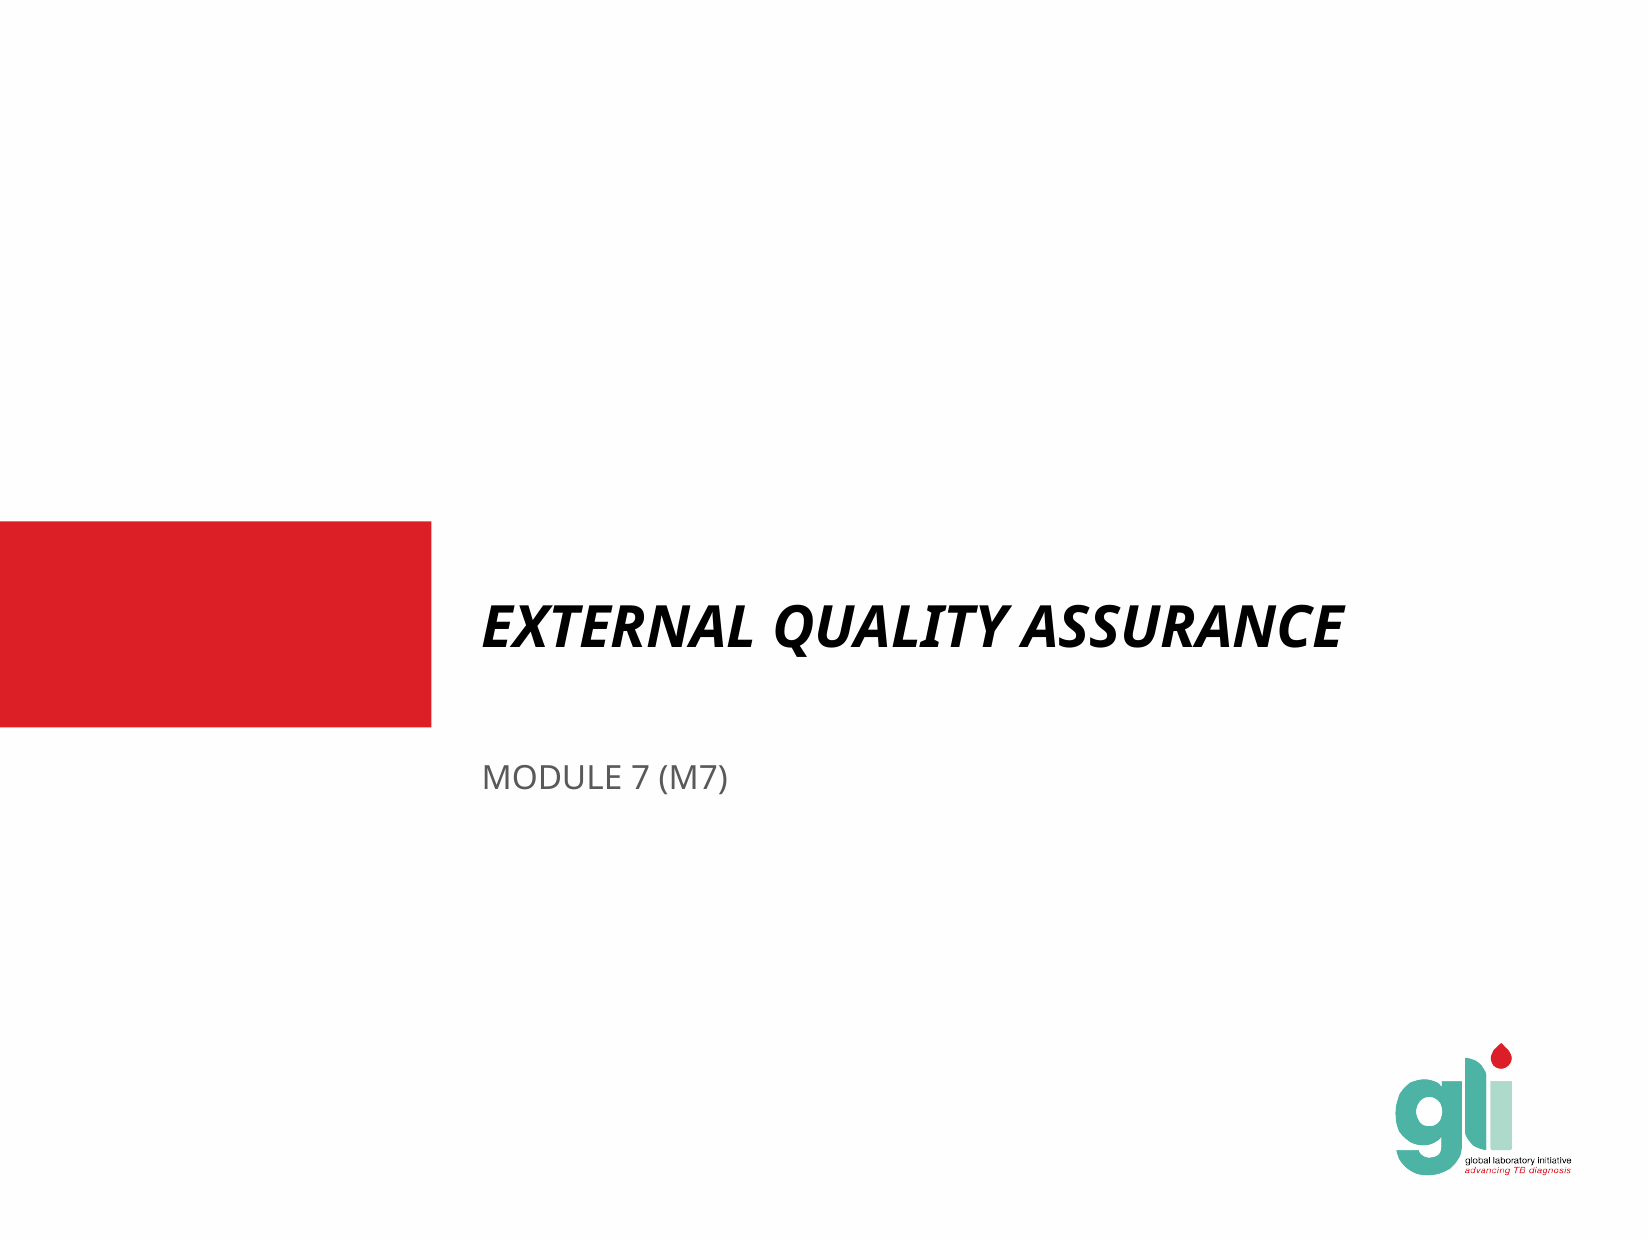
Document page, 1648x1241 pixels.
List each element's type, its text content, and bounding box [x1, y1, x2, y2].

slide_number 1 [1163, 1154, 1535, 1221]
text_box EXTERNAL QUALITY ASSURANCE [466, 581, 1389, 667]
text_box MODULE 7 (M7) [466, 748, 1025, 804]
picture [1388, 1037, 1577, 1181]
text_box [0, 520, 432, 728]
